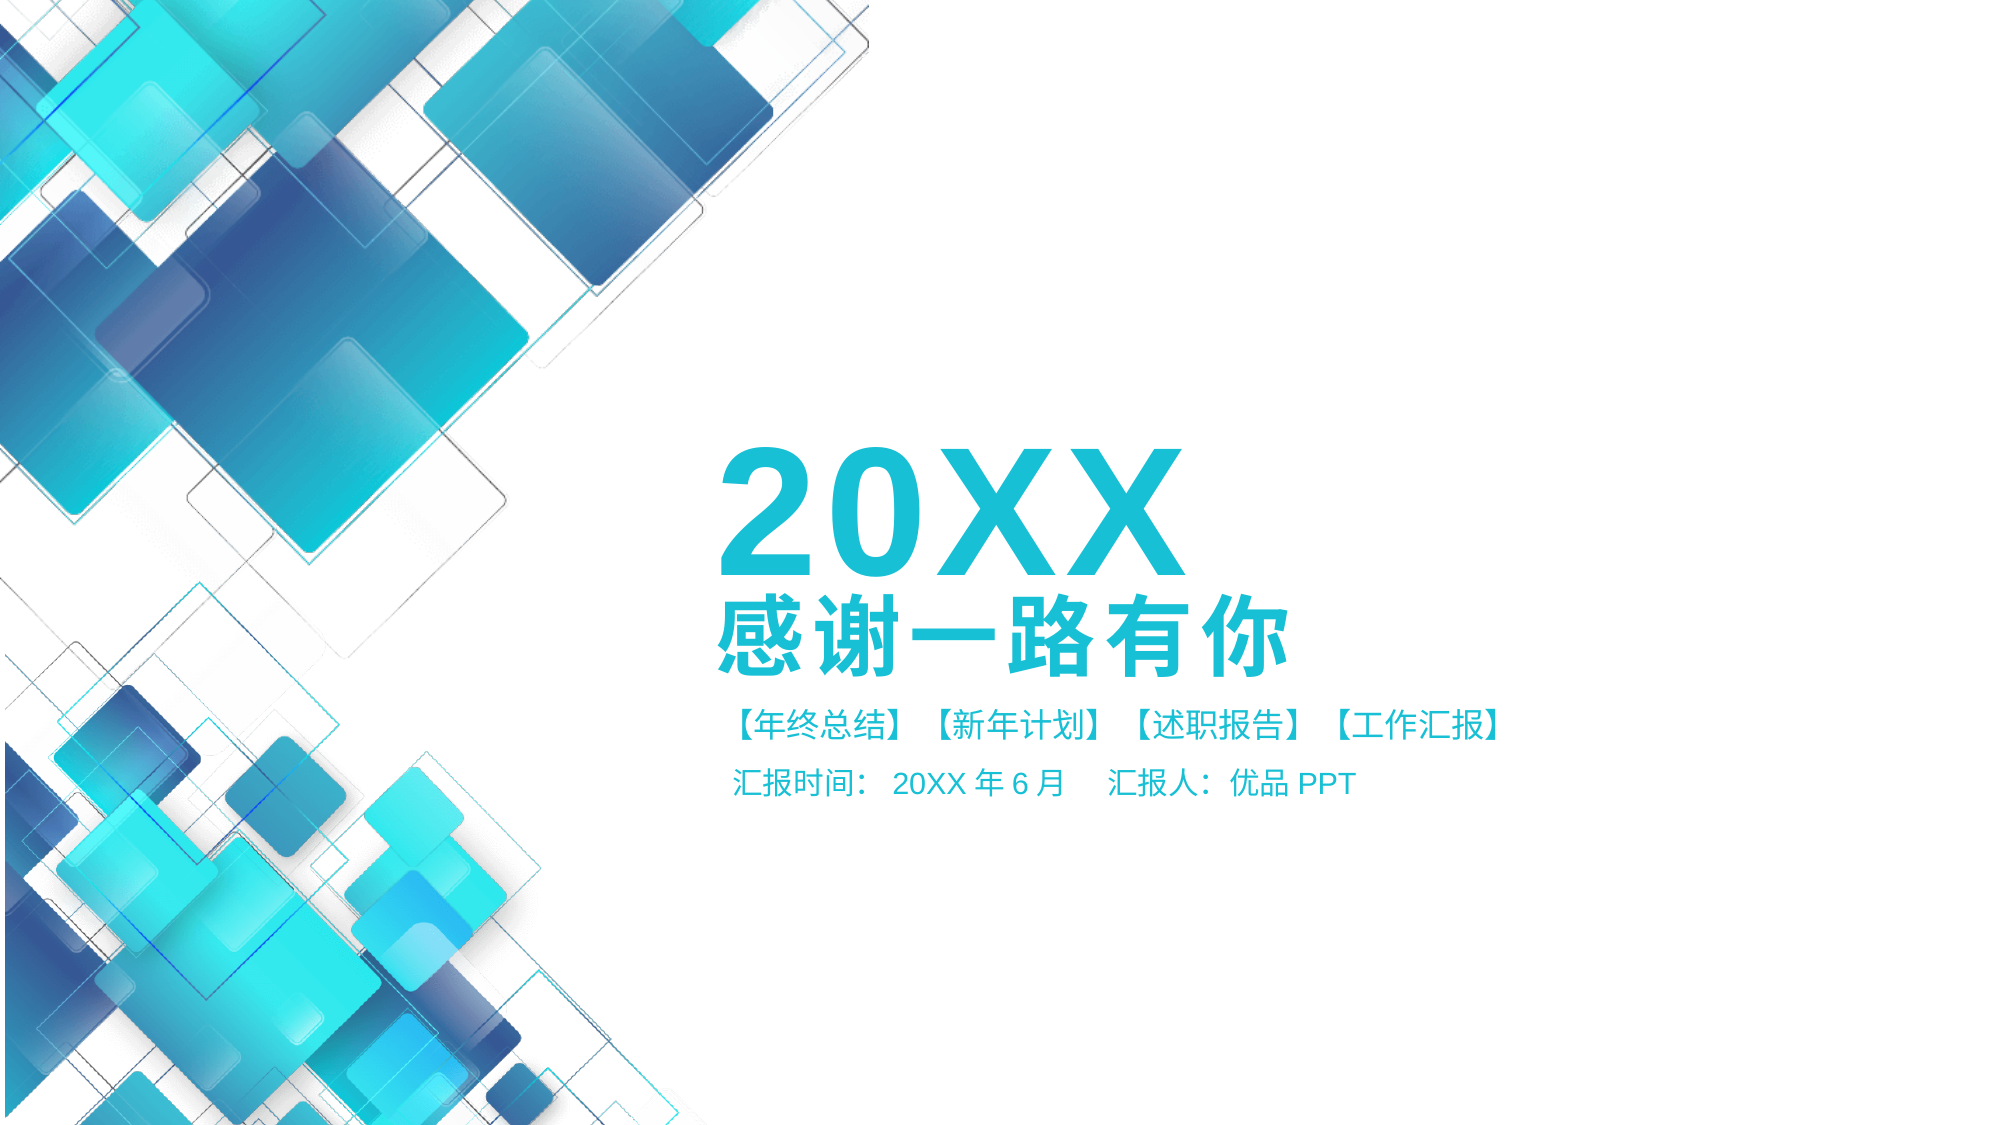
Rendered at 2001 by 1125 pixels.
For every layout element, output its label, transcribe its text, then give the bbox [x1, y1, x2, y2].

text_box 20XX [869, 384, 1257, 620]
text_box 汇报时间：20XX年6月 汇报人：优品PPT [717, 756, 1412, 808]
text_box 【年终总结】【新年计划】【述职报告】【工作汇报】 [705, 696, 1534, 752]
picture [0, 0, 869, 1125]
text_box 感谢一路有你 [869, 573, 1934, 696]
